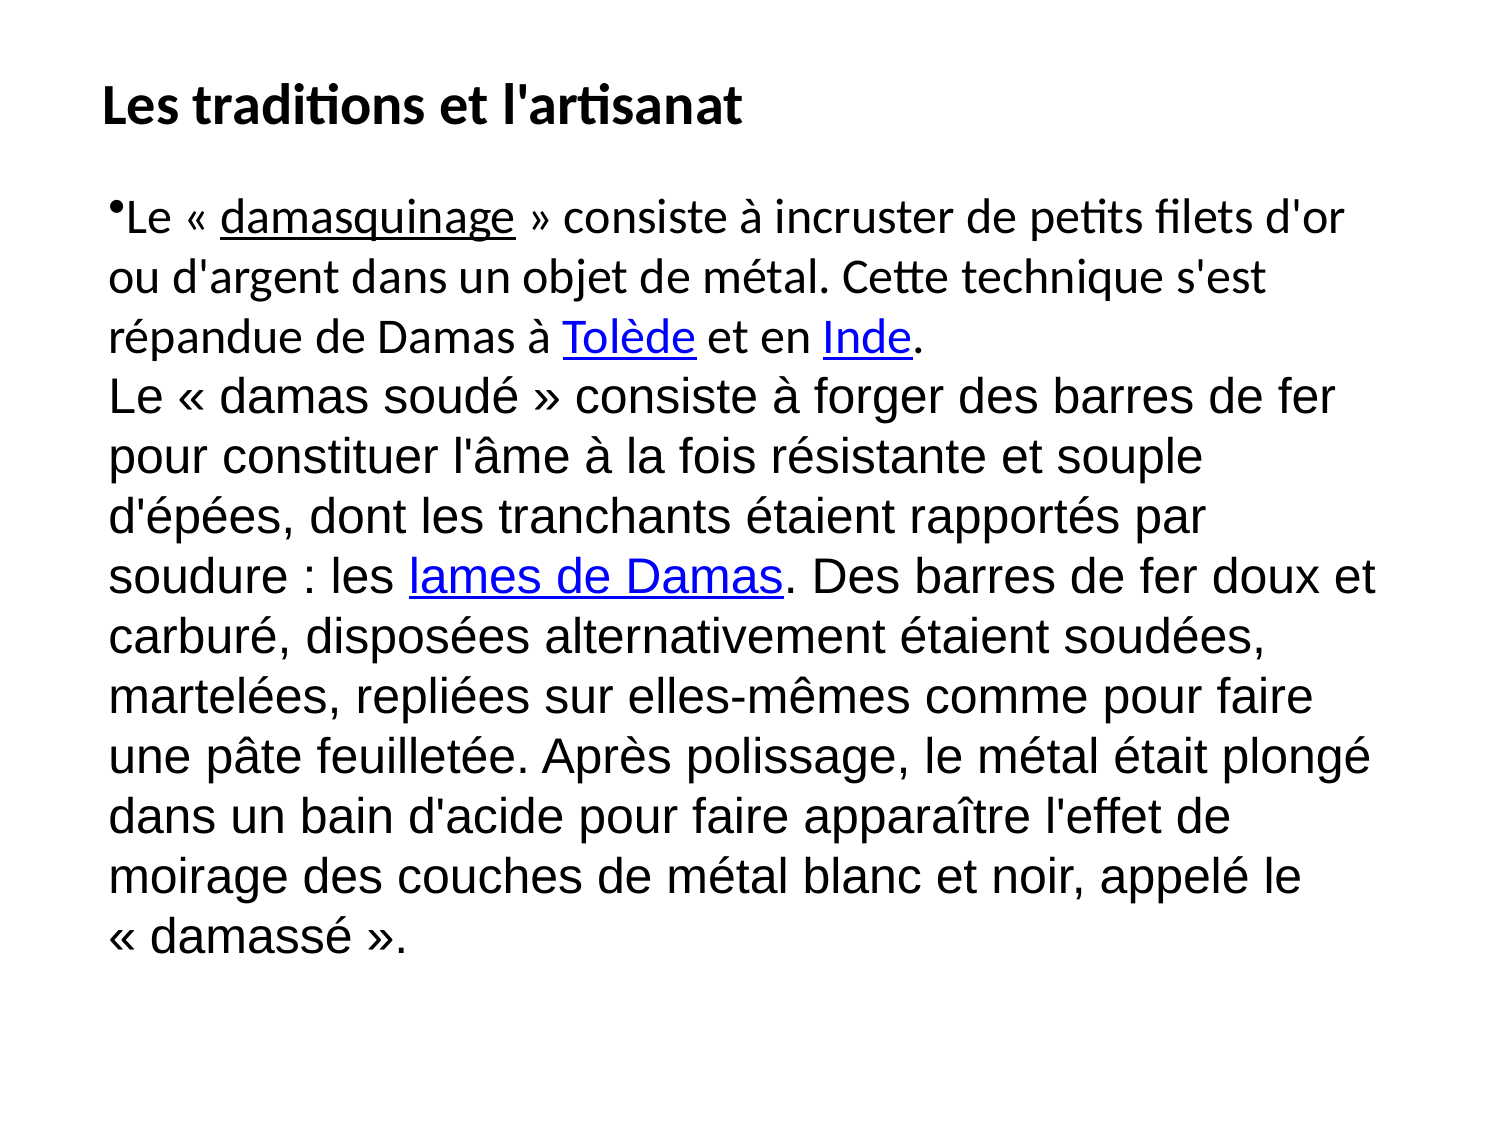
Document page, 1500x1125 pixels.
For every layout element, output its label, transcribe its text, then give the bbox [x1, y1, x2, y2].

text_box Le « damasquinage » consiste à incruster de petits filets d'or ou d'argent dans un objet de métal. Cette technique s'est répandue de Damas à Tolède et en Inde. Le « damas soudé » consiste à forger des barres de fer pour constituer l'âme à la fois résistante et souple d'épées, dont les tranchants étaient rapportés par soudure : les lames de Damas. Des barres de fer doux et carburé, disposées alternativement étaient soudées, martelées, repliées sur elles-mêmes comme pour faire une pâte feuilletée. Après polissage, le métal était plongé dans un bain d'acide pour faire apparaître l'effet de moirage des couches de métal blanc et noir, appelé le « damassé ». [93, 175, 1418, 971]
text_box Les traditions et l'artisanat [87, 58, 759, 144]
